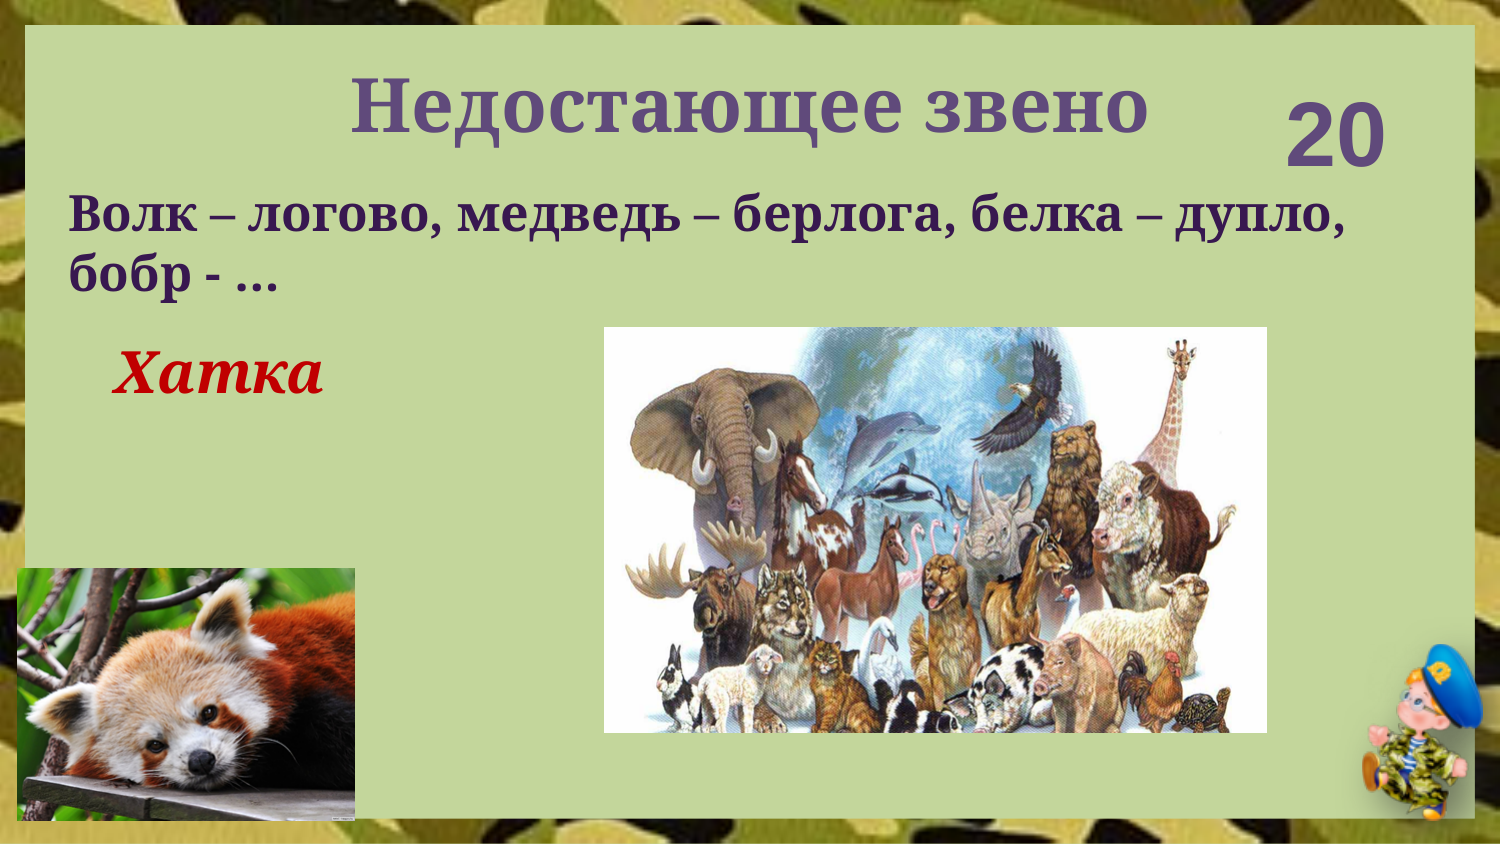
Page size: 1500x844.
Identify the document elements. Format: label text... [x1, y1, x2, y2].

text_box Недостающее звено [301, 49, 1200, 155]
text_box Волк – логово, медведь – берлога, белка – дупло, бобр - … [53, 173, 1365, 309]
text_box 20 [1266, 67, 1407, 193]
picture [0, 0, 1500, 844]
text_box Хатка [100, 327, 455, 413]
